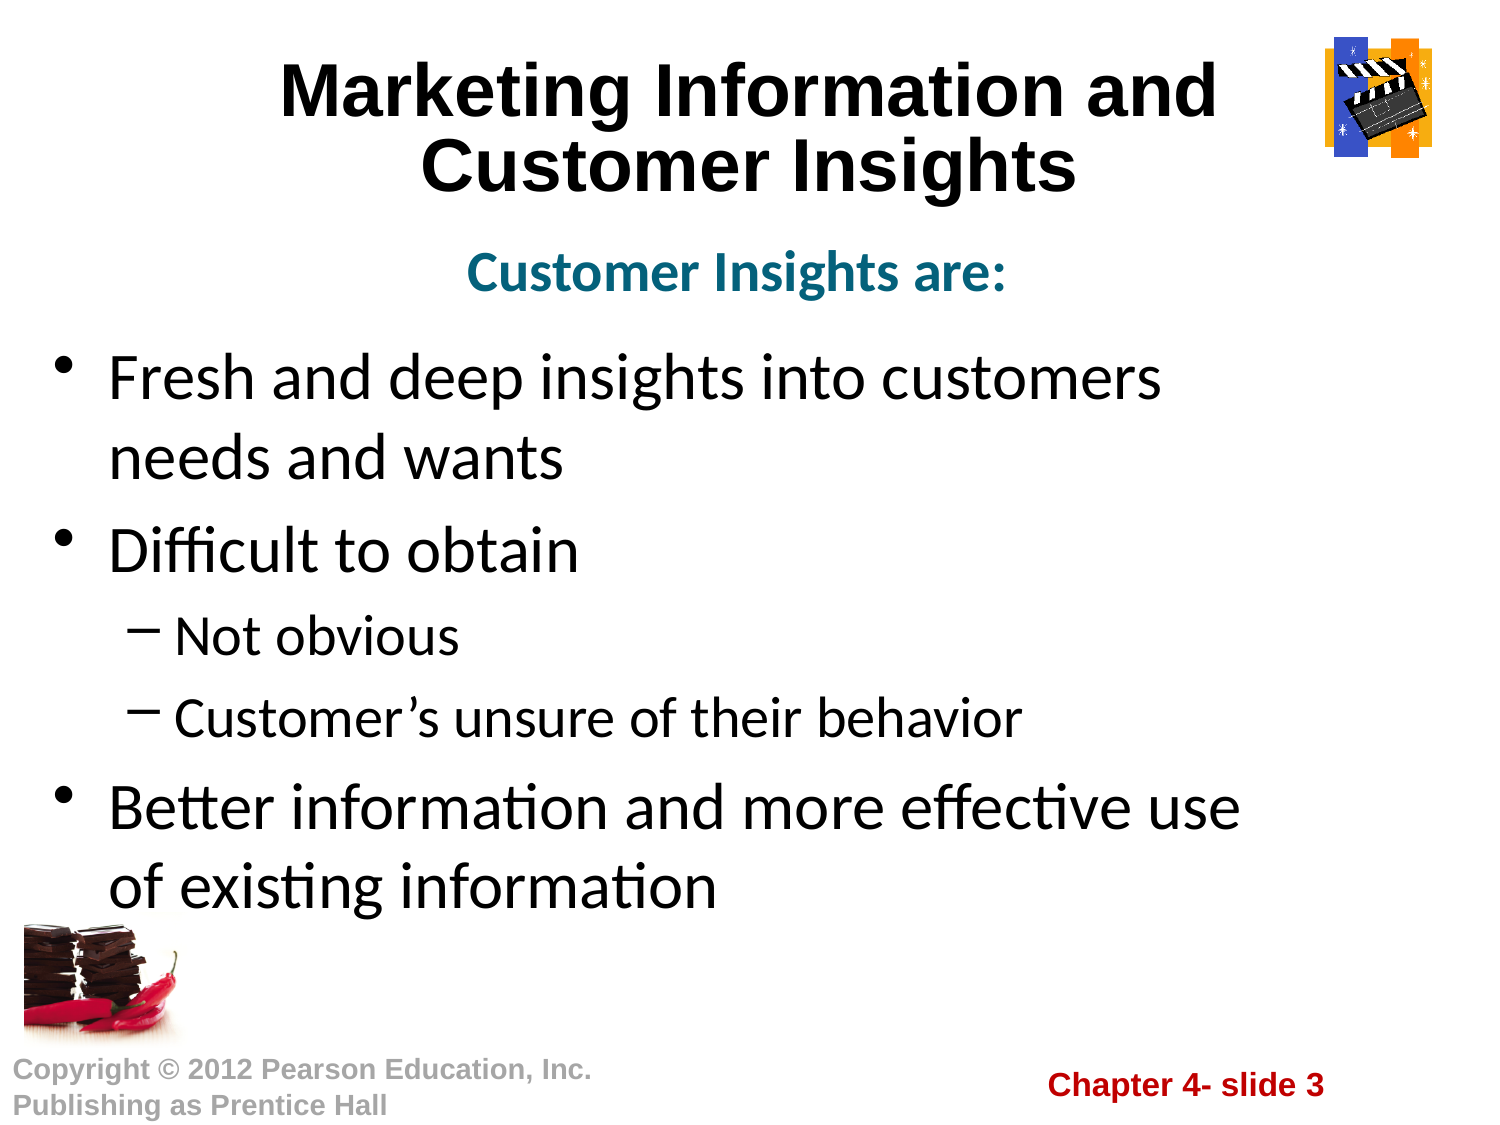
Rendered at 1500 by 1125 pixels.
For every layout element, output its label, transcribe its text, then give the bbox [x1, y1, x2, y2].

title Marketing Information and Customer Insights [112, 37, 1388, 226]
list Fresh and deep insights into customers needs and wants Difficult to obtain Not obvious Customer’s unsure of their behavior Better information and more effective use of existing information [37, 324, 1313, 1001]
picture [24, 912, 191, 1050]
list Customer Insights are: [149, 237, 1326, 301]
picture [1324, 37, 1432, 159]
